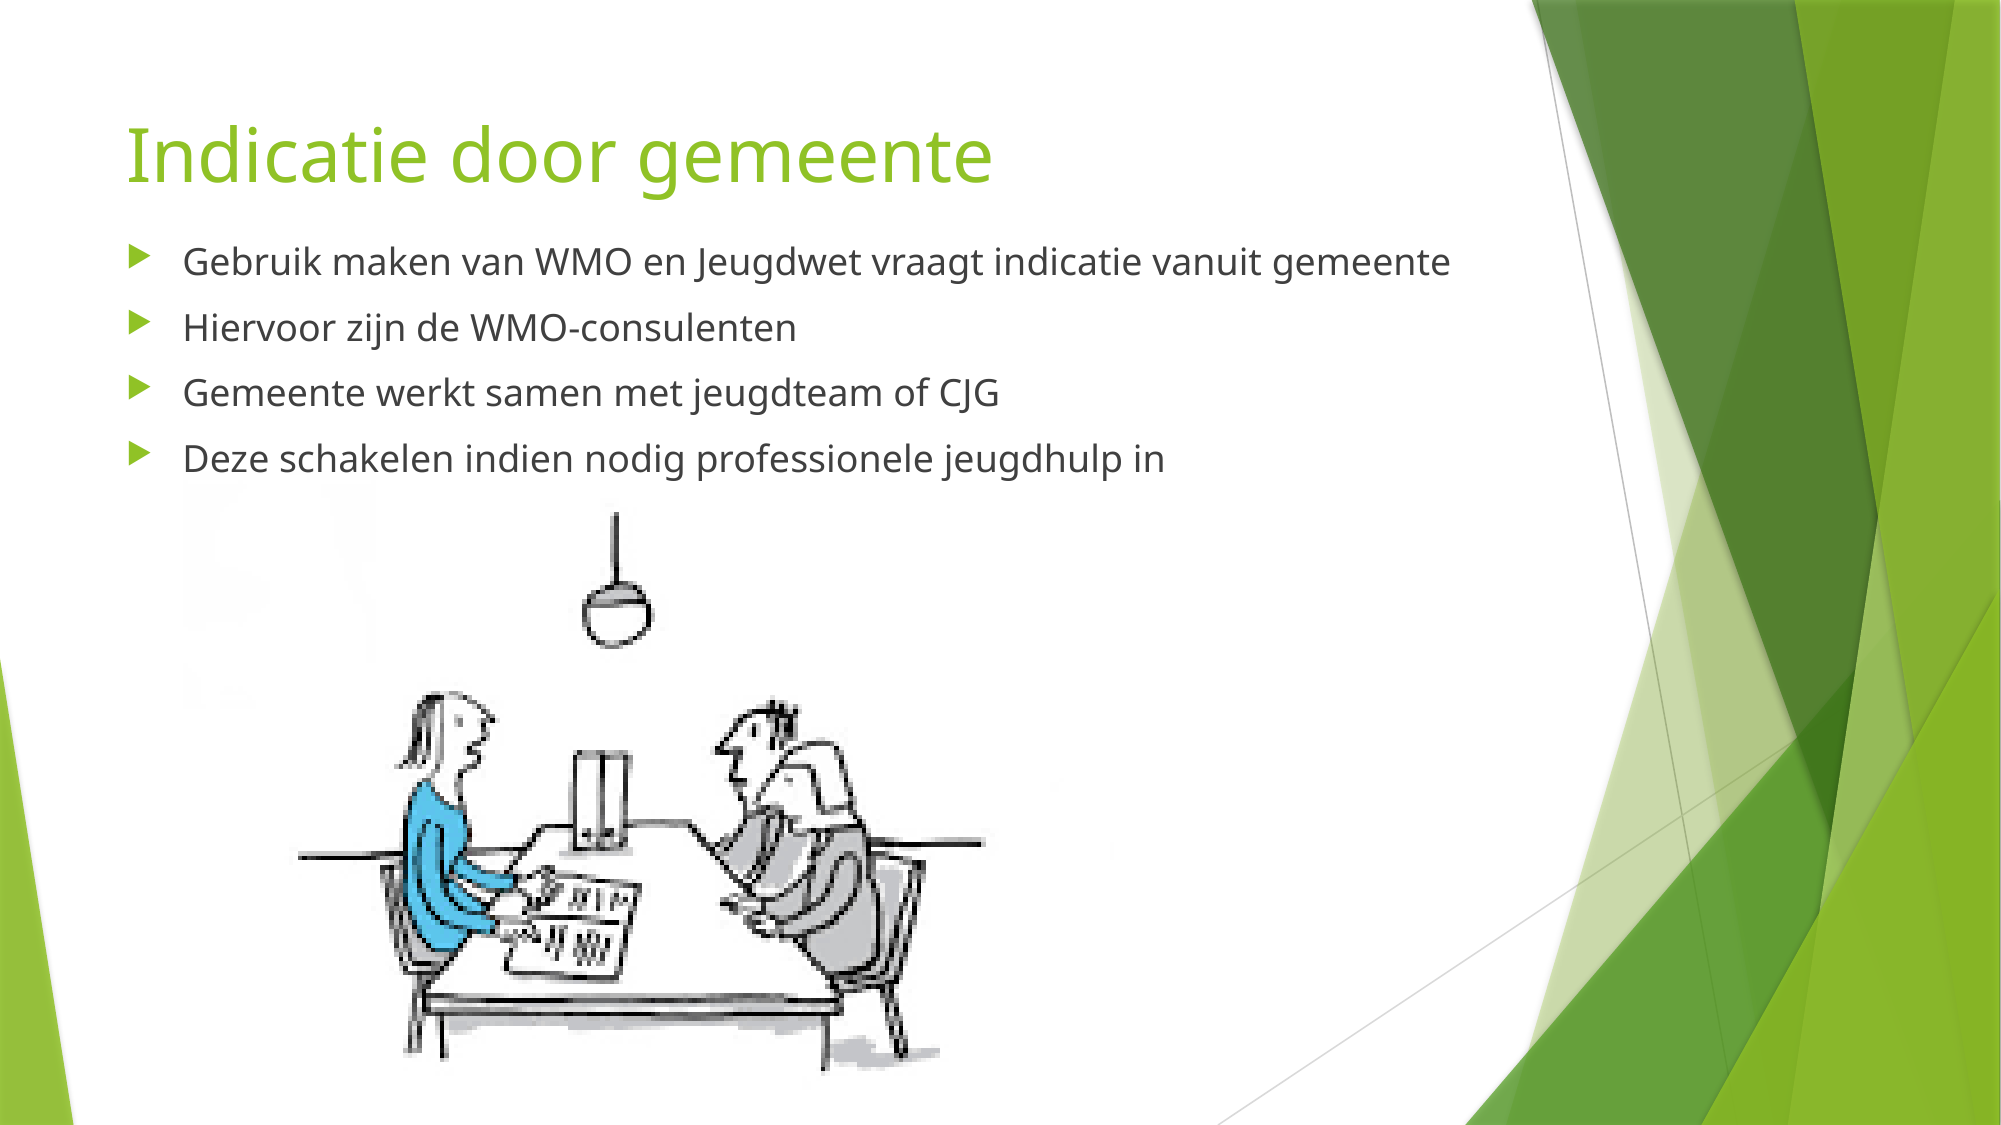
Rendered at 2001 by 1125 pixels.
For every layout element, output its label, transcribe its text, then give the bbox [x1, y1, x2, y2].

list Gebruik maken van WMO en Jeugdwet vraagt indicatie vanuit gemeente Hiervoor zijn de WMO-consulenten Gemeente werkt samen met jeugdteam of CJG Deze schakelen indien nodig professionele jeugdhulp in [111, 230, 1522, 867]
picture [155, 283, 1188, 1125]
title Indicatie door gemeente [111, 99, 1522, 230]
